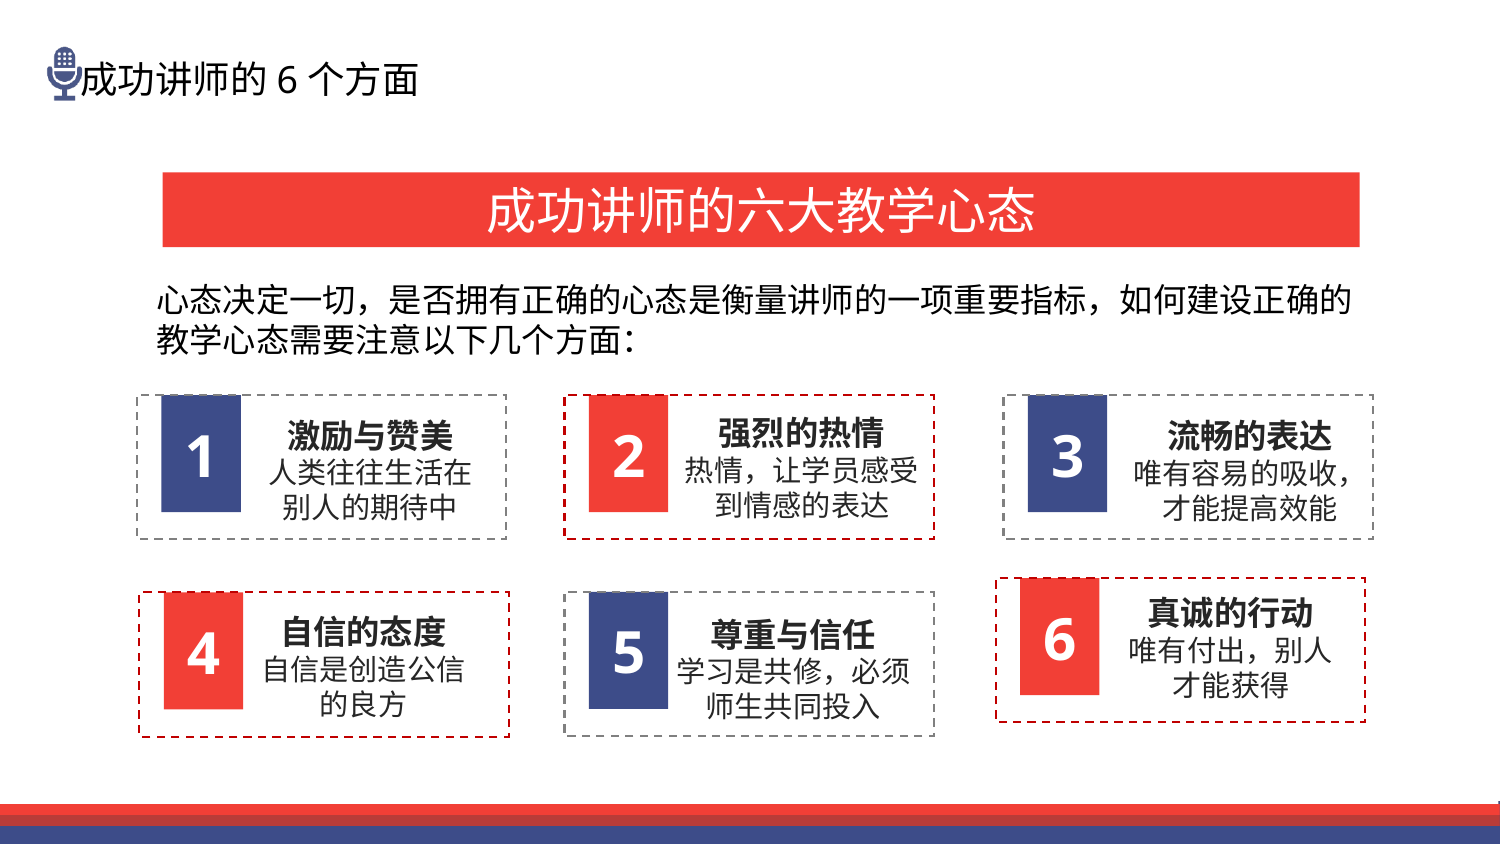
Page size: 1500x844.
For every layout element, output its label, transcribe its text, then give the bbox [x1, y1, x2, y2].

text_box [137, 395, 1383, 740]
text_box 成功讲师的六大教学心态 [162, 172, 1360, 248]
picture [44, 44, 87, 101]
text_box 心态决定一切，是否拥有正确的心态是衡量讲师的一项重要指标，如何建设正确的教学心态需要注意以下几个方面： [141, 271, 1388, 367]
picture [0, 801, 1500, 844]
